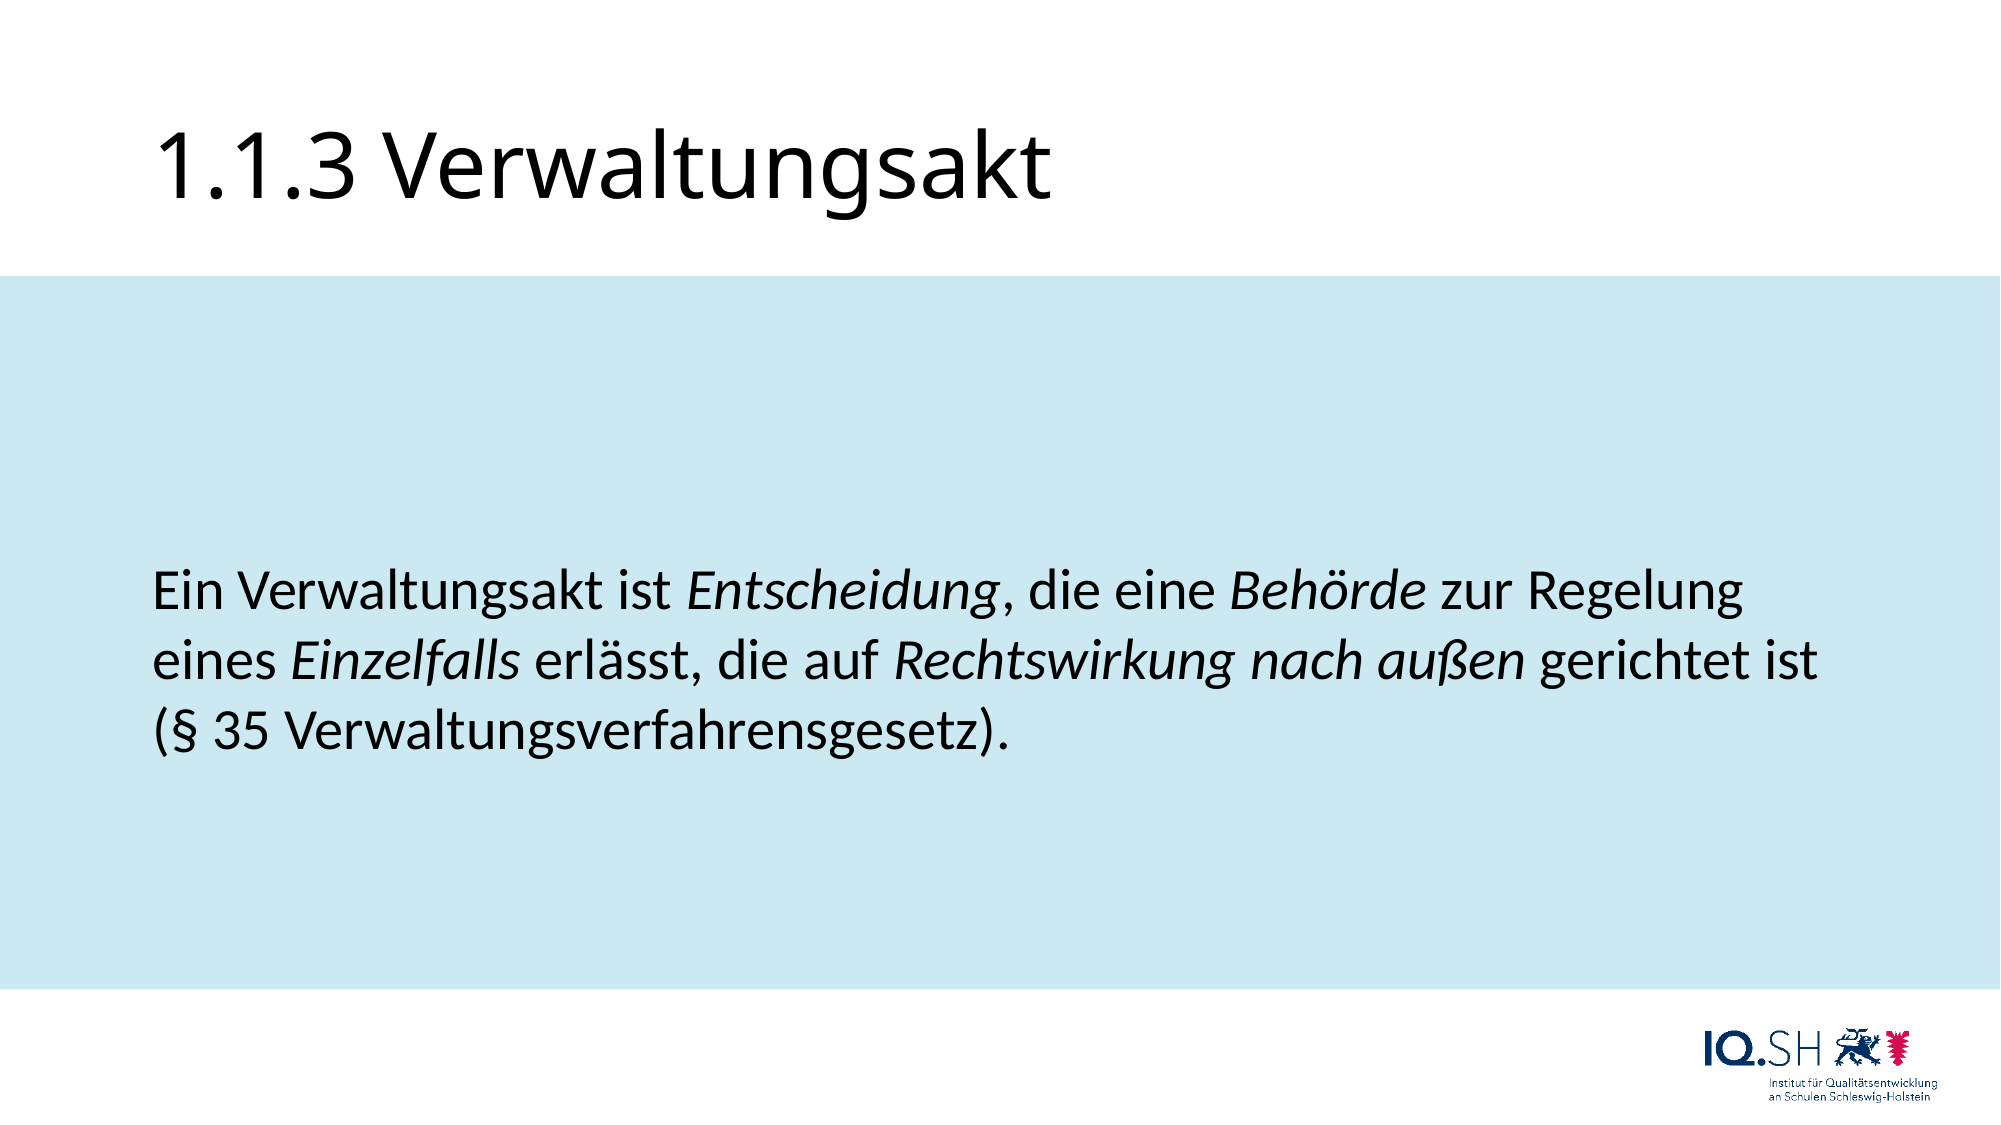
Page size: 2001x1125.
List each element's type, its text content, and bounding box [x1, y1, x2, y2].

list Ein Verwaltungsakt ist Entscheidung, die eine Behörde zur Regelung eines Einzelfalls erlässt, die auf Rechtswirkung nach außen gerichtet ist (§ 35 Verwaltungsverfahrensgesetz). [137, 299, 1863, 1014]
picture [1705, 1028, 1937, 1103]
title 1.1.3 Verwaltungsakt [137, 59, 1863, 278]
